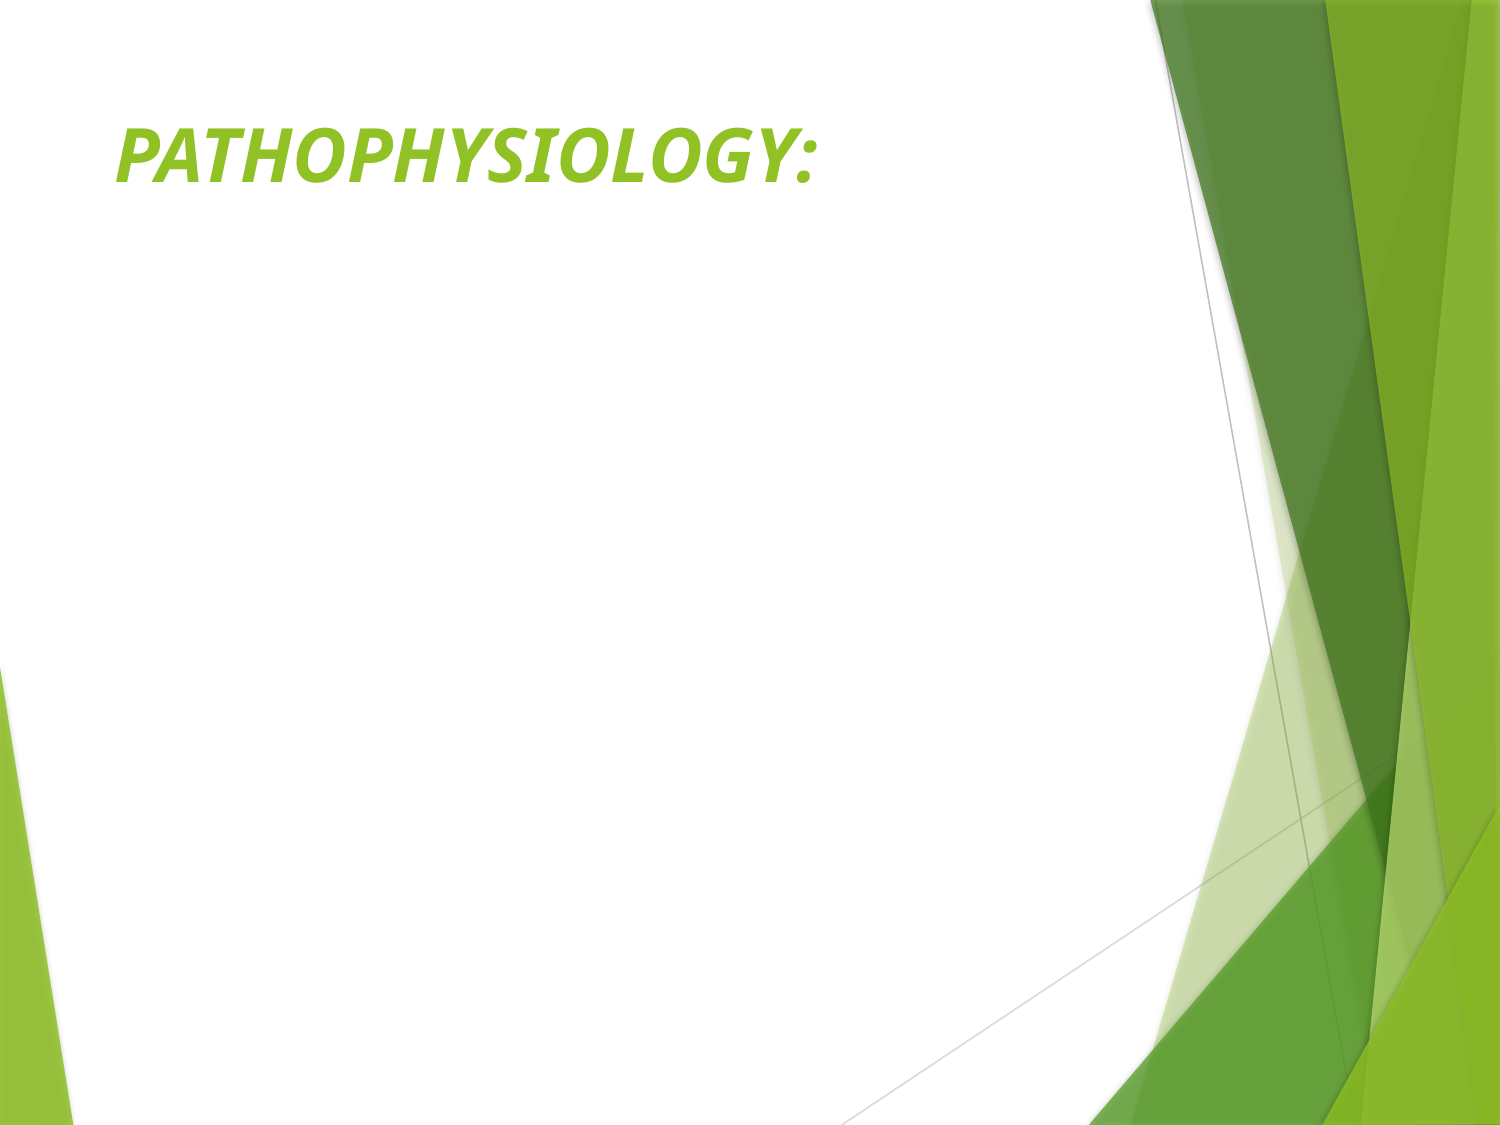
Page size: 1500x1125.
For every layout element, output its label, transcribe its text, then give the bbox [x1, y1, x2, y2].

title PATHOPHYSIOLOGY: [99, 99, 1142, 317]
